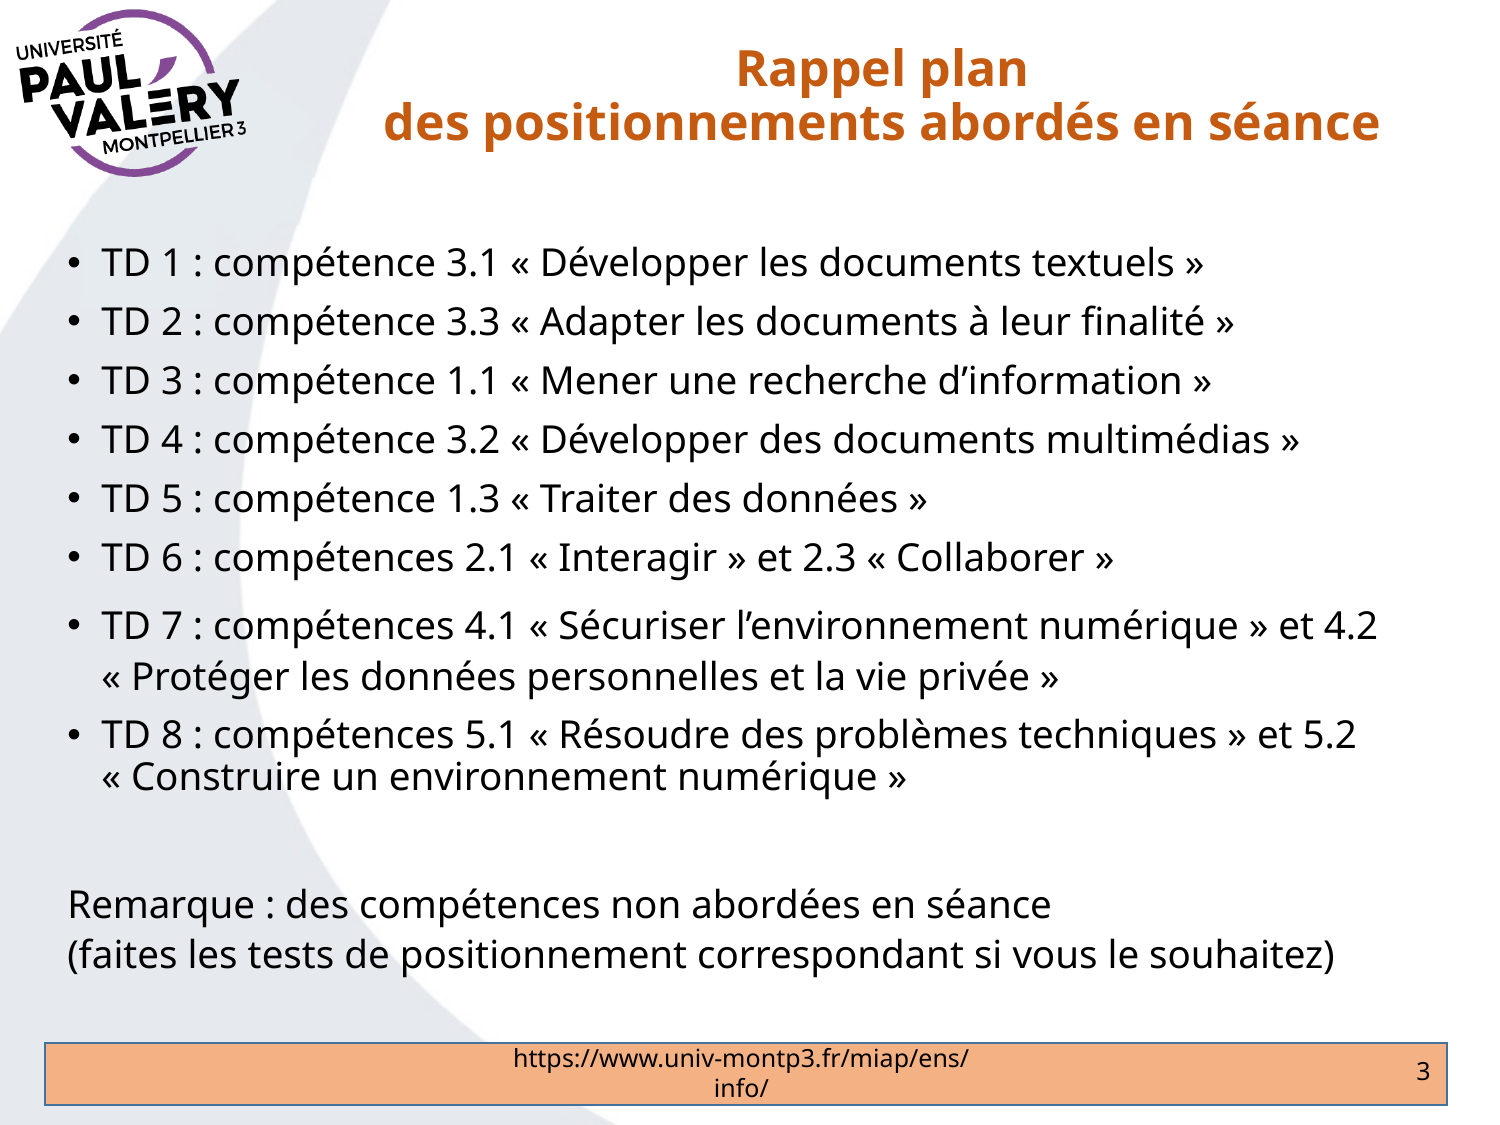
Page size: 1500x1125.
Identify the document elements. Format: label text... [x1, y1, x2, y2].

slide_number 3 [1107, 1042, 1446, 1103]
list TD 1 : compétence 3.1 « Développer les documents textuels » TD 2 : compétence 3.3 « Adapter les documents à leur finalité » TD 3 : compétence 1.1 « Mener une recherche d’information » TD 4 : compétence 3.2 « Développer des documents multimédias » TD 5 : compétence 1.3 « Traiter des données » TD 6 : compétences 2.1 « Interagir » et 2.3 « Collaborer » TD 7 : compétences 4.1 « Sécuriser l’environnement numérique » et 4.2 « Protéger les données personnelles et la vie privée » TD 8 : compétences 5.1 « Résoudre des problèmes techniques » et 5.2 « Construire un environnement numérique » Remarque : des compétences non abordées en séance (faites les tests de positionnement correspondant si vous le souhaitez) [52, 235, 1446, 1001]
picture [0, 0, 1500, 1125]
footer https://www.univ-montp3.fr/miap/ens/info/ [480, 1042, 1004, 1103]
title Rappel plan des positionnements abordés en séance [319, 28, 1446, 168]
